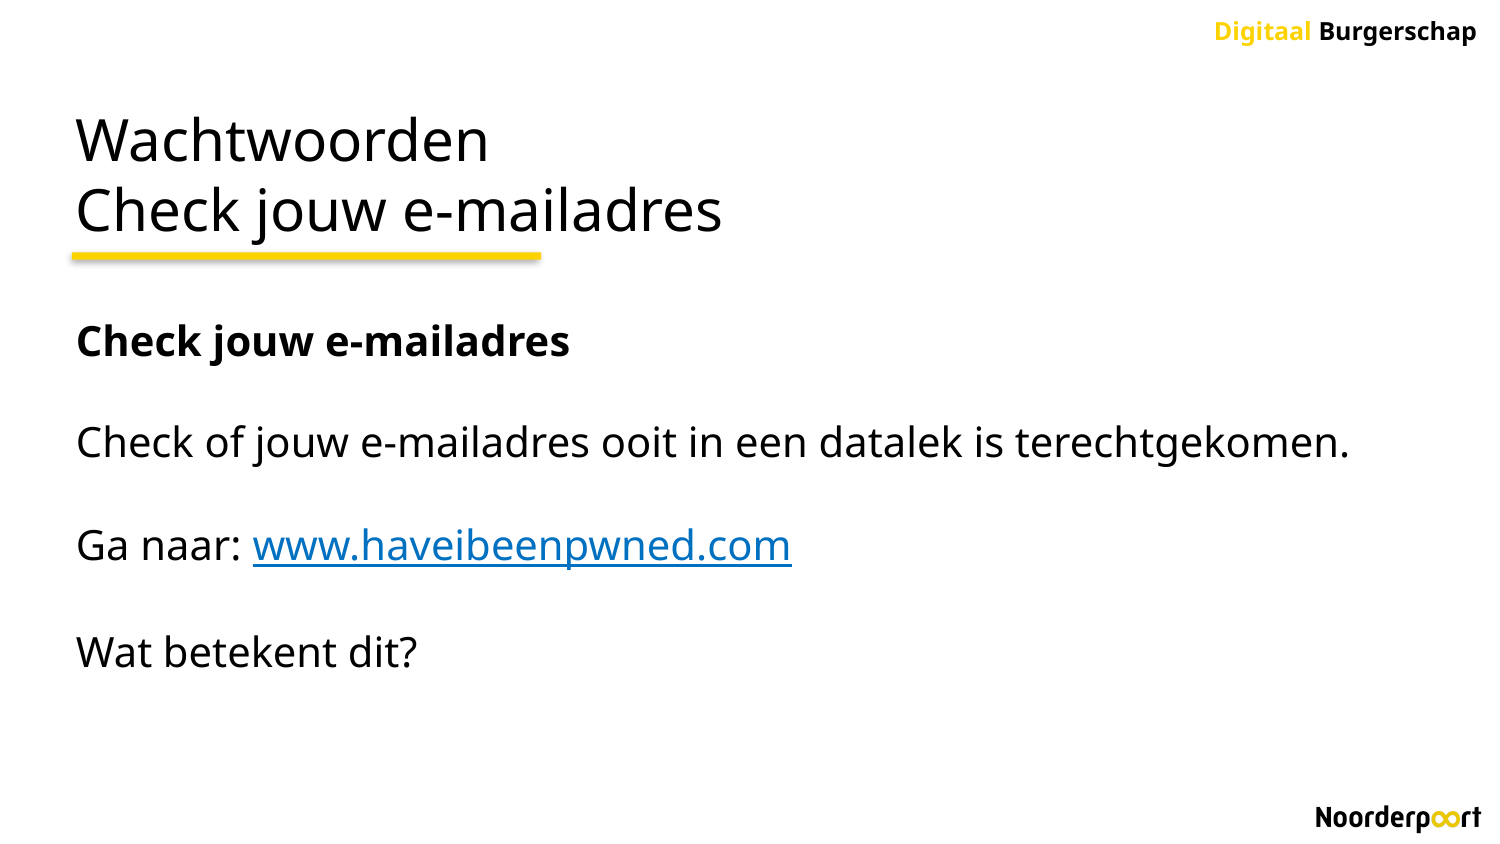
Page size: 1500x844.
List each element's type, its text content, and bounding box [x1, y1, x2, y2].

text_box Check jouw e-mailadres Check of jouw e-mailadres ooit in een datalek is terechtgekomen. Ga naar: www.haveibeenpwned.com Wat betekent dit? [60, 312, 1460, 727]
text_box Digitaal Burgerschap [1199, 8, 1500, 54]
text_box [71, 252, 542, 260]
text_box Wachtwoorden Check jouw e-mailadres [60, 95, 856, 251]
picture [1315, 804, 1482, 835]
